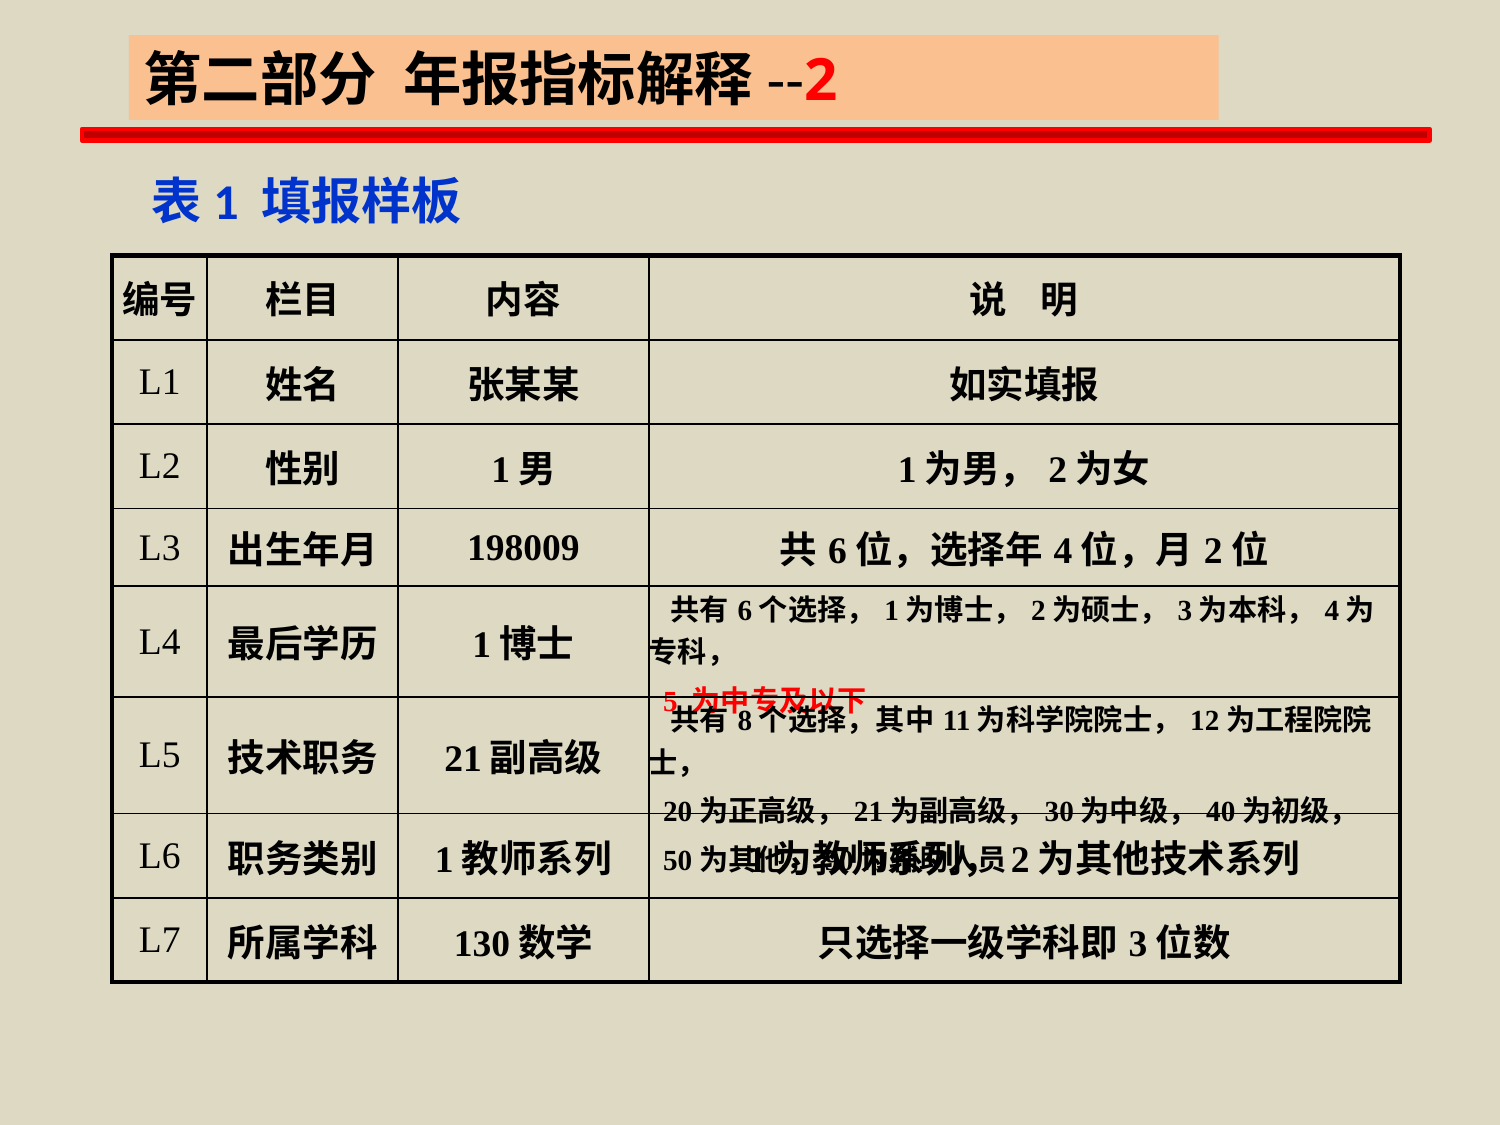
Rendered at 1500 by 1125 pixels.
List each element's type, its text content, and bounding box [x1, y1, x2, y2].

table_cell L4 [114, 587, 206, 696]
table_cell 1为男，2为女 [650, 425, 1398, 508]
table_header 编号 [114, 258, 206, 339]
table_cell 最后学历 [208, 587, 397, 696]
table_cell L6 [114, 814, 206, 897]
table_header 栏目 [208, 258, 397, 339]
table_cell 职务类别 [208, 814, 397, 897]
table_cell 张某某 [399, 341, 648, 423]
table_cell 130数学 [399, 899, 648, 980]
text_box 第二部分 年报指标解释--2 [128, 35, 1219, 120]
table_cell 如实填报 [650, 341, 1398, 423]
table_cell 共有6个选择，1为博士，2为硕士，3为本科，4为专科， 5 为中专及以下 [650, 587, 1398, 696]
text_box [80, 127, 1432, 143]
table_cell L2 [114, 425, 206, 508]
table_cell 1教师系列 [399, 814, 648, 897]
table_cell 198009 [399, 509, 648, 585]
table_cell 姓名 [208, 341, 397, 423]
table_cell 技术职务 [208, 698, 397, 813]
table_cell 共有8个选择，其中11为科学院院士，12为工程院院士， 20为正高级，21为副高级，30为中级，40为初级， 50为其他，90为辅助人员 [650, 698, 1398, 813]
table_cell 出生年月 [208, 509, 397, 585]
table_cell 21副高级 [399, 698, 648, 813]
table_cell L5 [114, 698, 206, 813]
table_cell 共6位，选择年4位，月2位 [650, 509, 1398, 585]
table_cell 性别 [208, 425, 397, 508]
table_header 说 明 [650, 258, 1398, 339]
table_cell L3 [114, 509, 206, 585]
table_cell 1为教师系列，2为其他技术系列 [650, 814, 1398, 897]
table_cell 只选择一级学科即3位数 [650, 899, 1398, 980]
table_cell L1 [114, 341, 206, 423]
text_box [117, 152, 1348, 253]
text_box 表1 填报样板 [105, 152, 732, 233]
table_cell L7 [114, 899, 206, 980]
table_cell 所属学科 [208, 899, 397, 980]
table_cell 1博士 [399, 587, 648, 696]
table_header 内容 [399, 258, 648, 339]
table_cell 1男 [399, 425, 648, 508]
